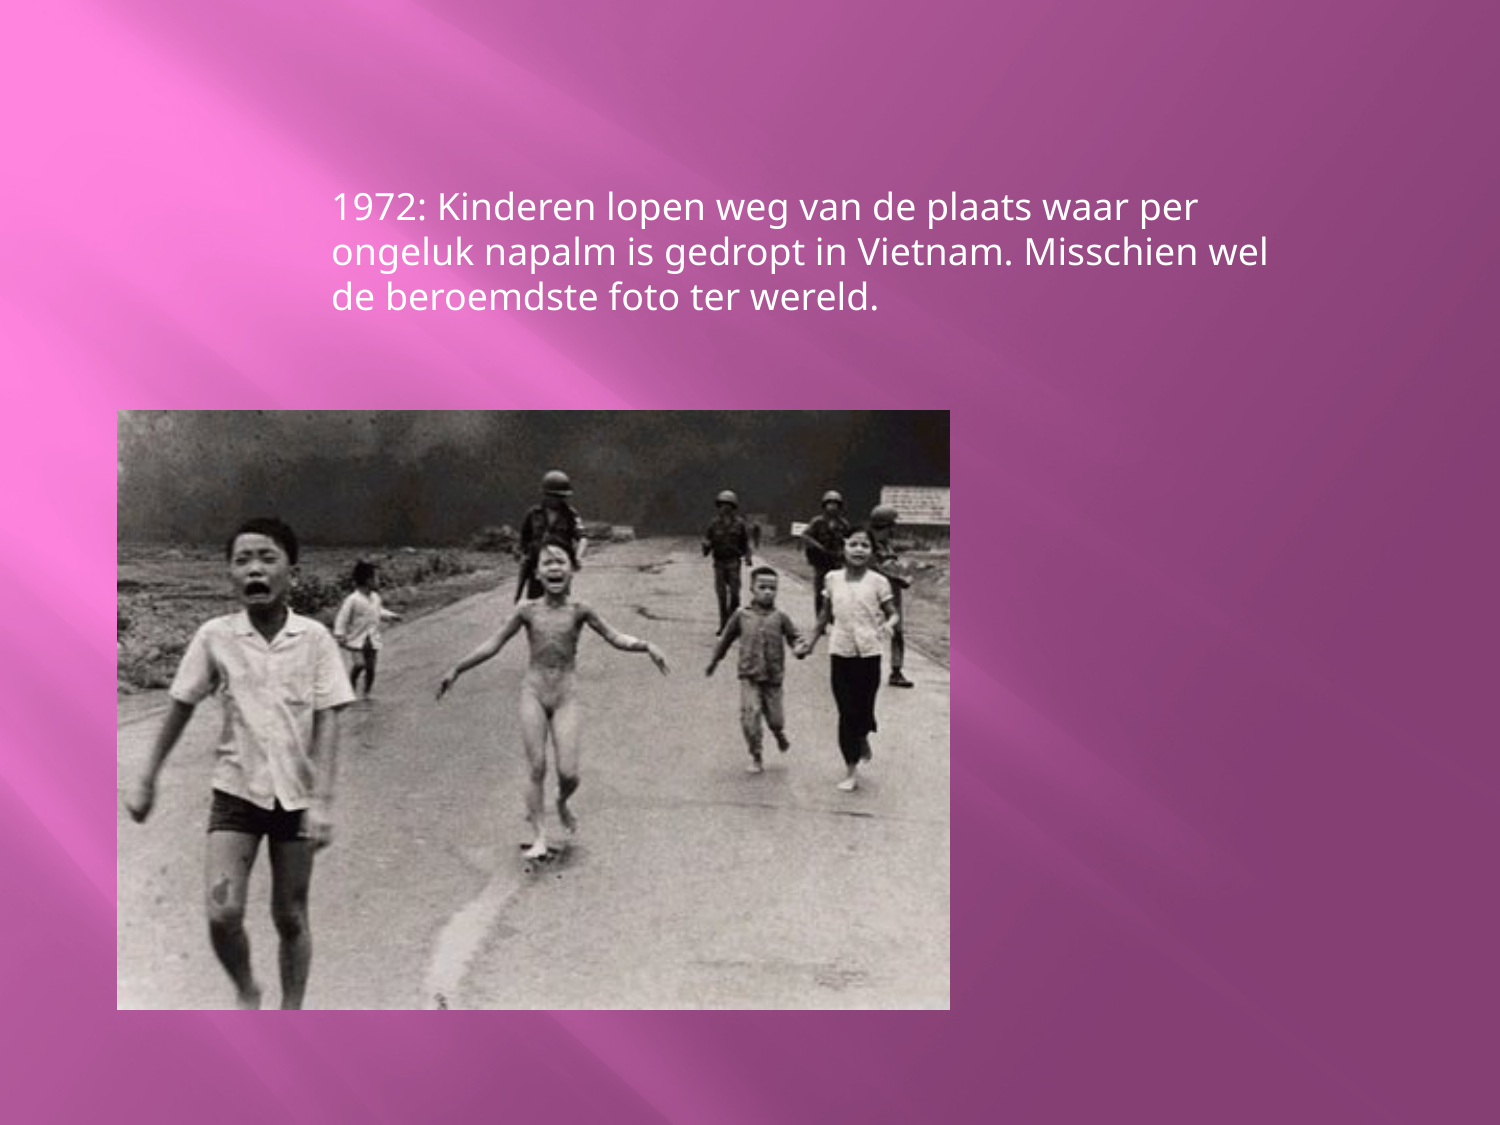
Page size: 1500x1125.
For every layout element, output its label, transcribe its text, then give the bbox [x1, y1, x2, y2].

text_box 1972: Kinderen lopen weg van de plaats waar per ongeluk napalm is gedropt in Vietnam. Misschien wel de beroemdste foto ter wereld. [316, 175, 1301, 326]
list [116, 409, 950, 1010]
